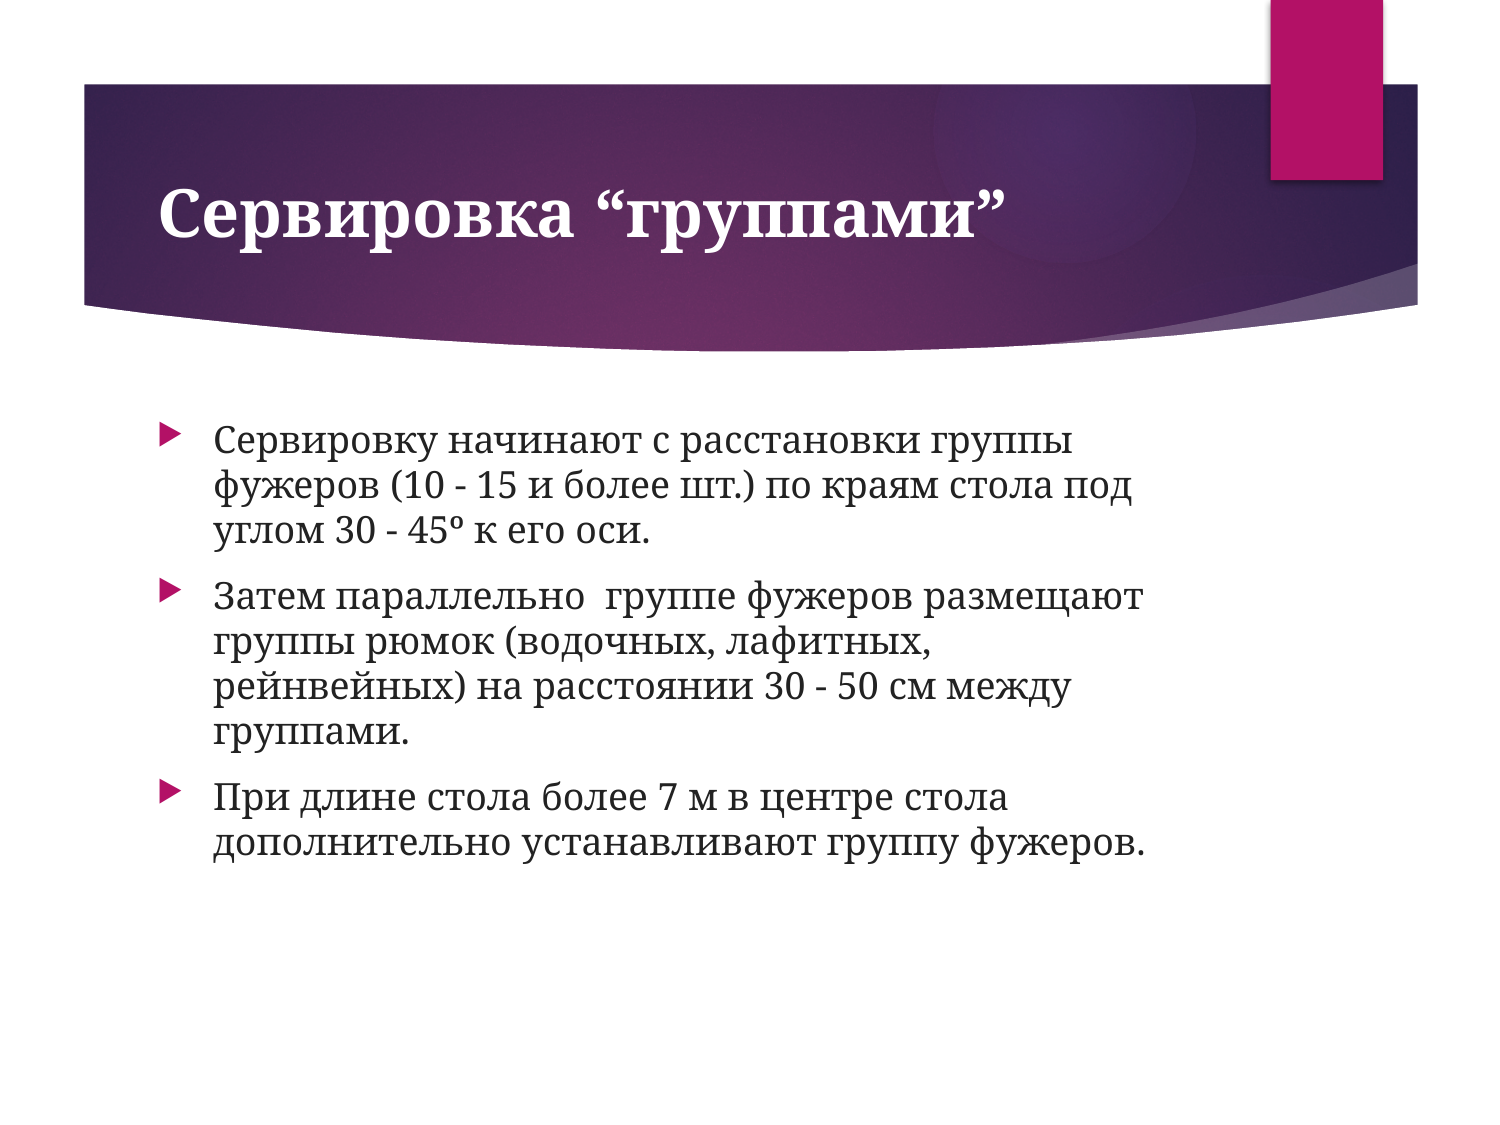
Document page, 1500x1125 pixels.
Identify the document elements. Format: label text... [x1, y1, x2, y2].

title Сервировка “группами” [142, 152, 1183, 269]
list Сервировку начинают с расстановки группы фужеров (10 - 15 и более шт.) по краям стола под углом 30 - 45º к его оси. Затем параллельно группе фужеров размещают группы рюмок (водочных, лафитных, рейнвейных) на расстоянии 30 - 50 см между группами. При длине стола более 7 м в центре стола дополнительно устанавливают группу фужеров. [141, 408, 1183, 988]
